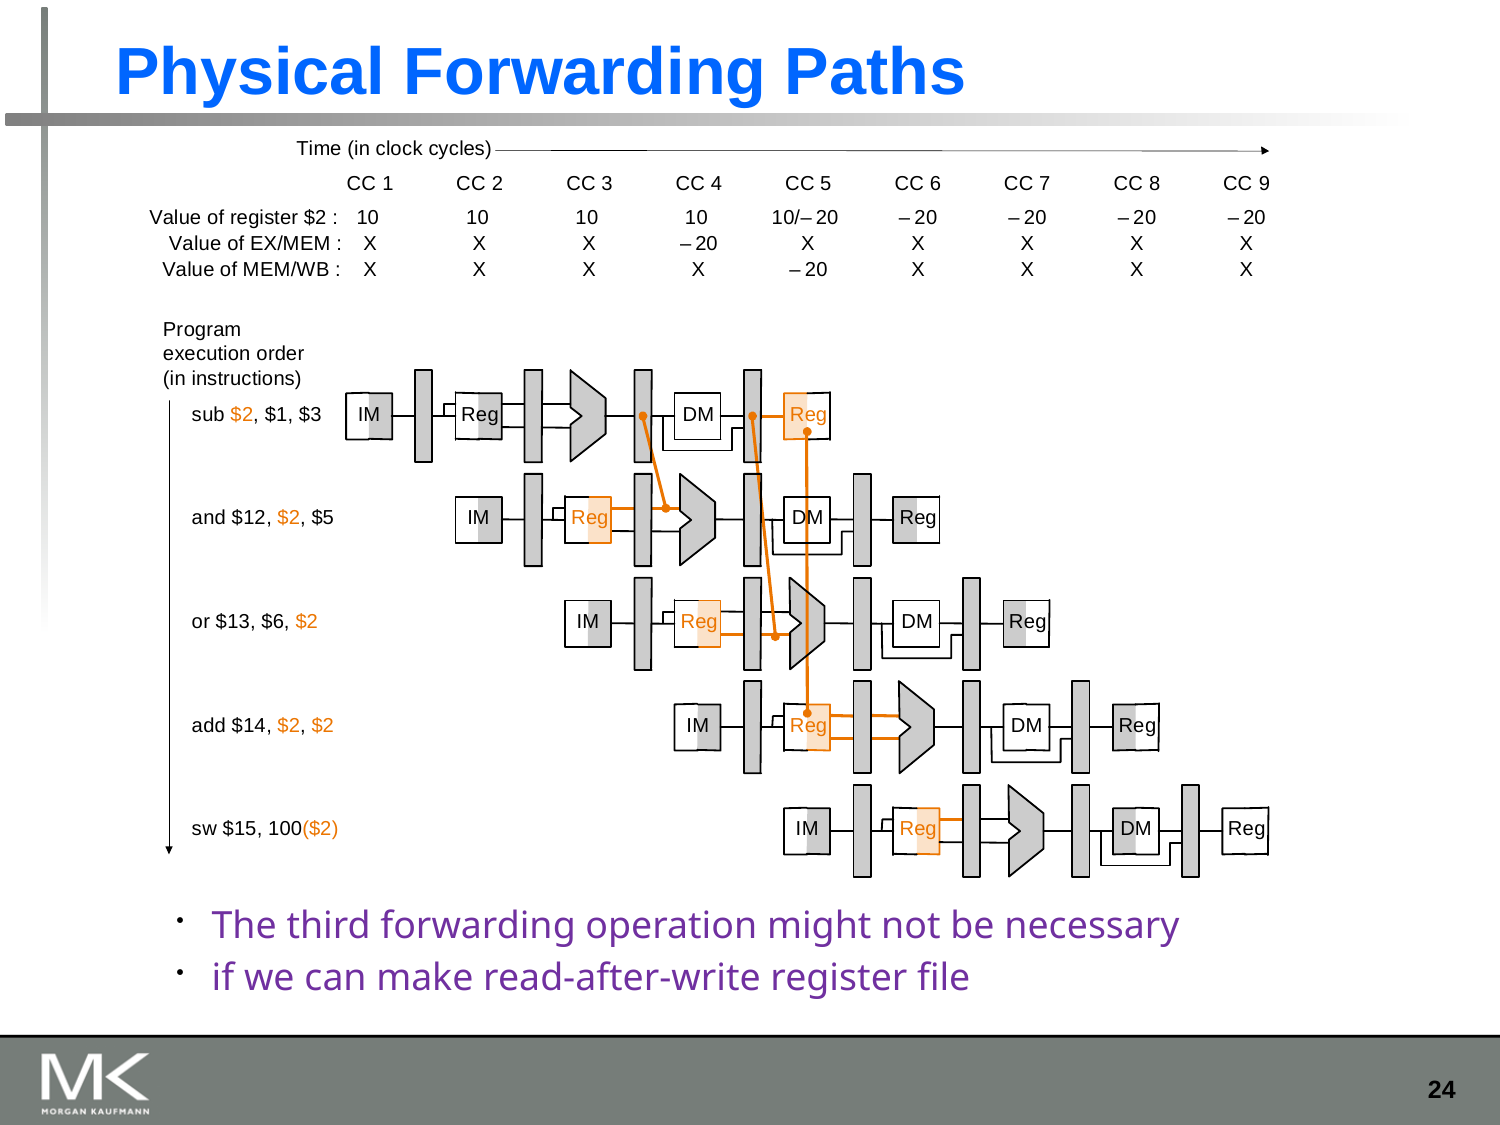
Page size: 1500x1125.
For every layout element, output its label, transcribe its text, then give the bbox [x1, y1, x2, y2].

title Physical Forwarding Paths [100, 18, 1460, 116]
text_box The third forwarding operation might not be necessary if we can make read-after-write register file [161, 893, 1206, 1006]
picture [29, 1046, 160, 1123]
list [147, 135, 1270, 882]
